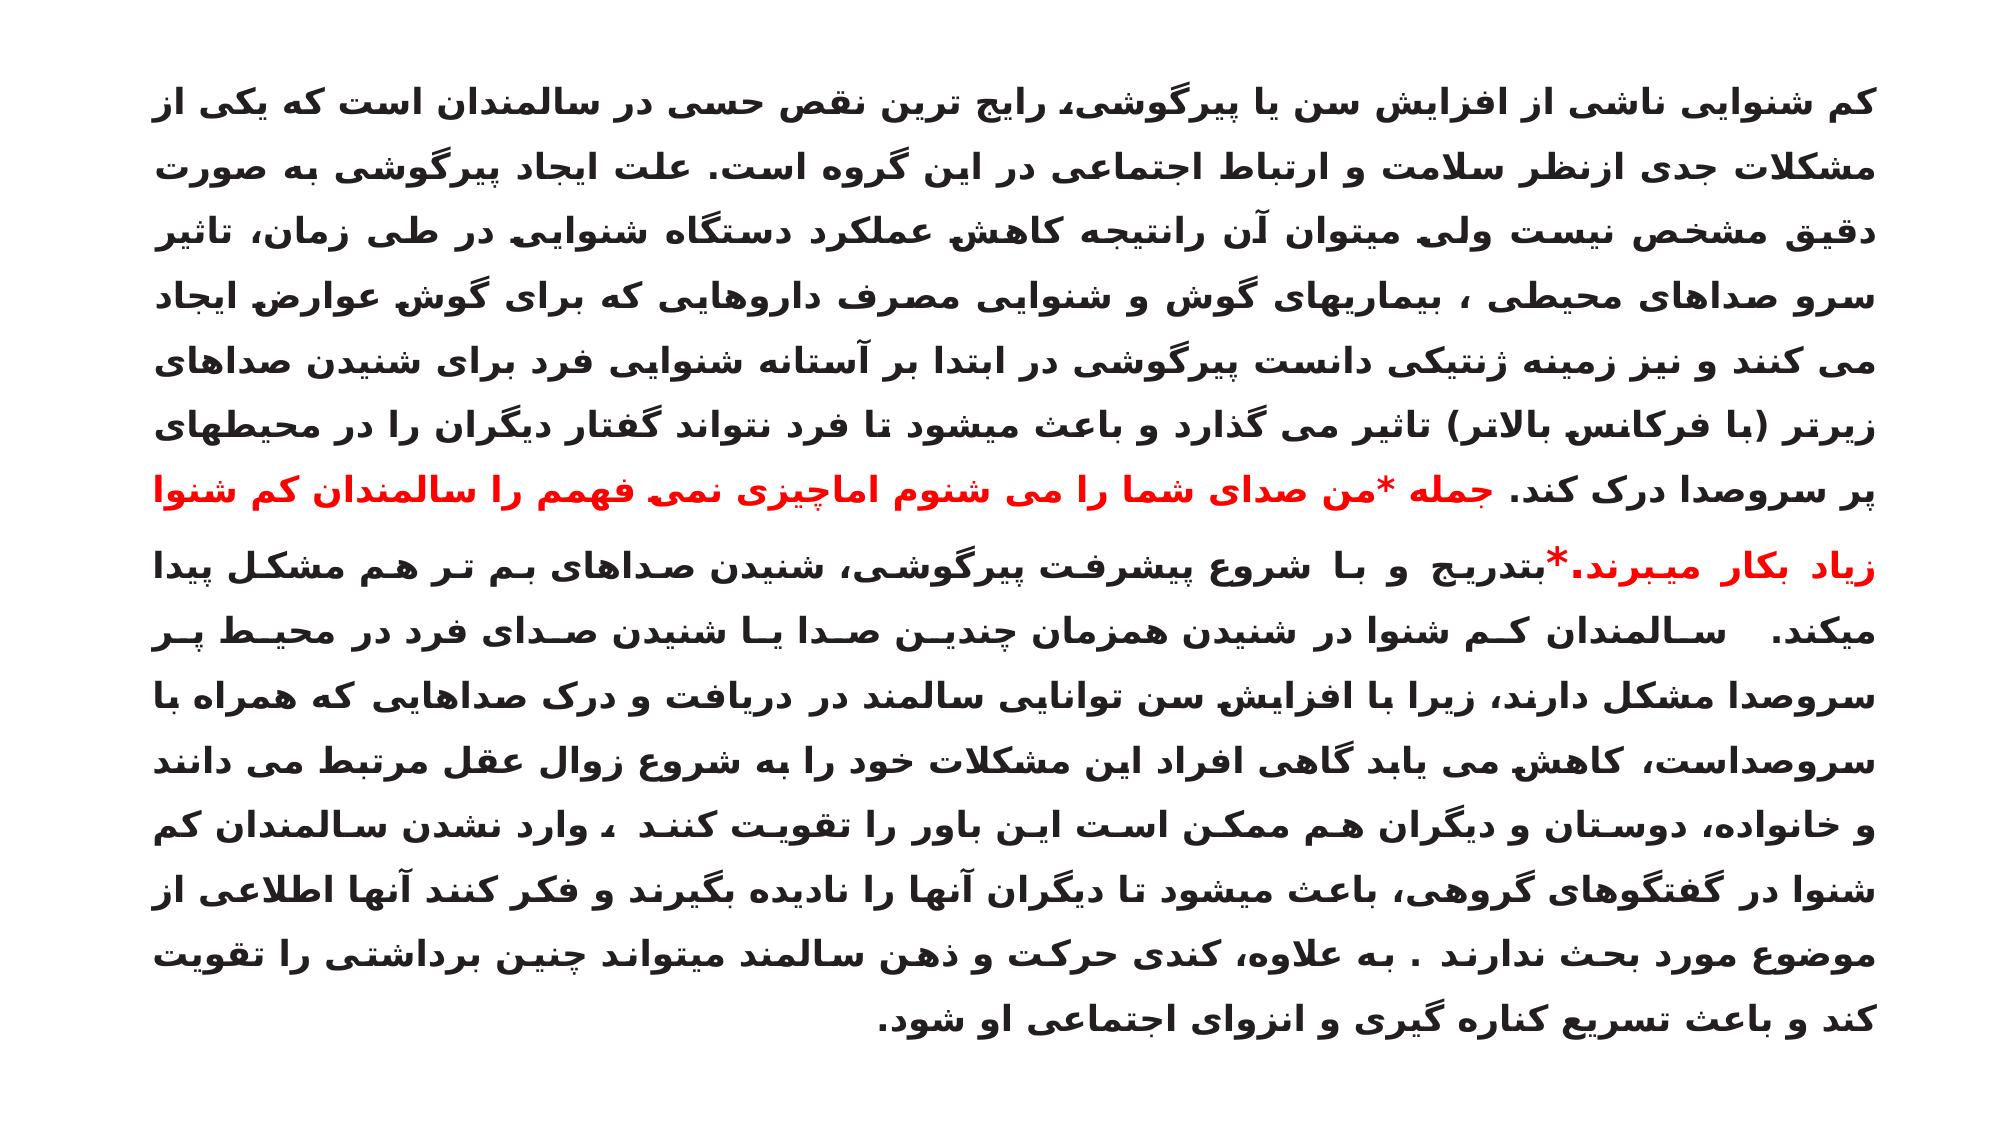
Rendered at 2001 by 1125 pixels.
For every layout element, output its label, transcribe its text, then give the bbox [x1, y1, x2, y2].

list کم شنوایی ناشی از افزایش سن یا پیرگوشی، رایج ترین نقص حسی در سالمندان است که یکی از مشکلات جدی ازنظر سلامت و ارتباط اجتماعی در این گروه است. علت ایجاد پیرگوشی به صورت دقیق مشخص نیست ولی میتوان آن رانتیجه کاهش عملکرد دستگاه شنوایی در طی زمان، تاثیر سرو صداهای محیطی ، بیماریهای گوش و شنوایی مصرف داروهایی که برای گوش عوارض ایجاد می کنند و نیز زمینه ژنتیکی دانست پیرگوشی در ابتدا بر آستانه شنوایی فرد برای شنیدن صداهای زیرتر (با فرکانس بالاتر) تاثیر می گذارد و باعث میشود تا فرد نتواند گفتار دیگران را در محیطهای پر سروصدا درک کند. جمله *من صدای شما را می شنوم اماچیزی نمی فهمم را سالمندان کم شنوا زیاد بکار میبرند.*بتدریج و با شروع پیشرفت پیرگوشی، شنیدن صداهای بم تر هم مشکل پیدا میکند. سالمندان کم شنوا در شنیدن همزمان چندین صدا یا شنیدن صدای فرد در محیط پر سروصدا مشکل دارند، زیرا با افزایش سن توانایی سالمند در دریافت و درک صداهایی که همراه با سروصداست، کاهش می یابد گاهی افراد این مشکلات خود را به شروع زوال عقل مرتبط می دانند و خانواده، دوستان و دیگران هم ممکن است این باور را تقویت کنند ، وارد نشدن سالمندان کم شنوا در گفتگوهای گروهی، باعث میشود تا دیگران آنها را نادیده بگیرند و فکر کنند آنها اطلاعی از موضوع مورد بحث ندارند . به علاوه، کندی حرکت و ذهن سالمند میتواند چنین برداشتی را تقویت کند و باعث تسریع کناره گیری و انزوای اجتماعی او شود. [137, 50, 1908, 1063]
